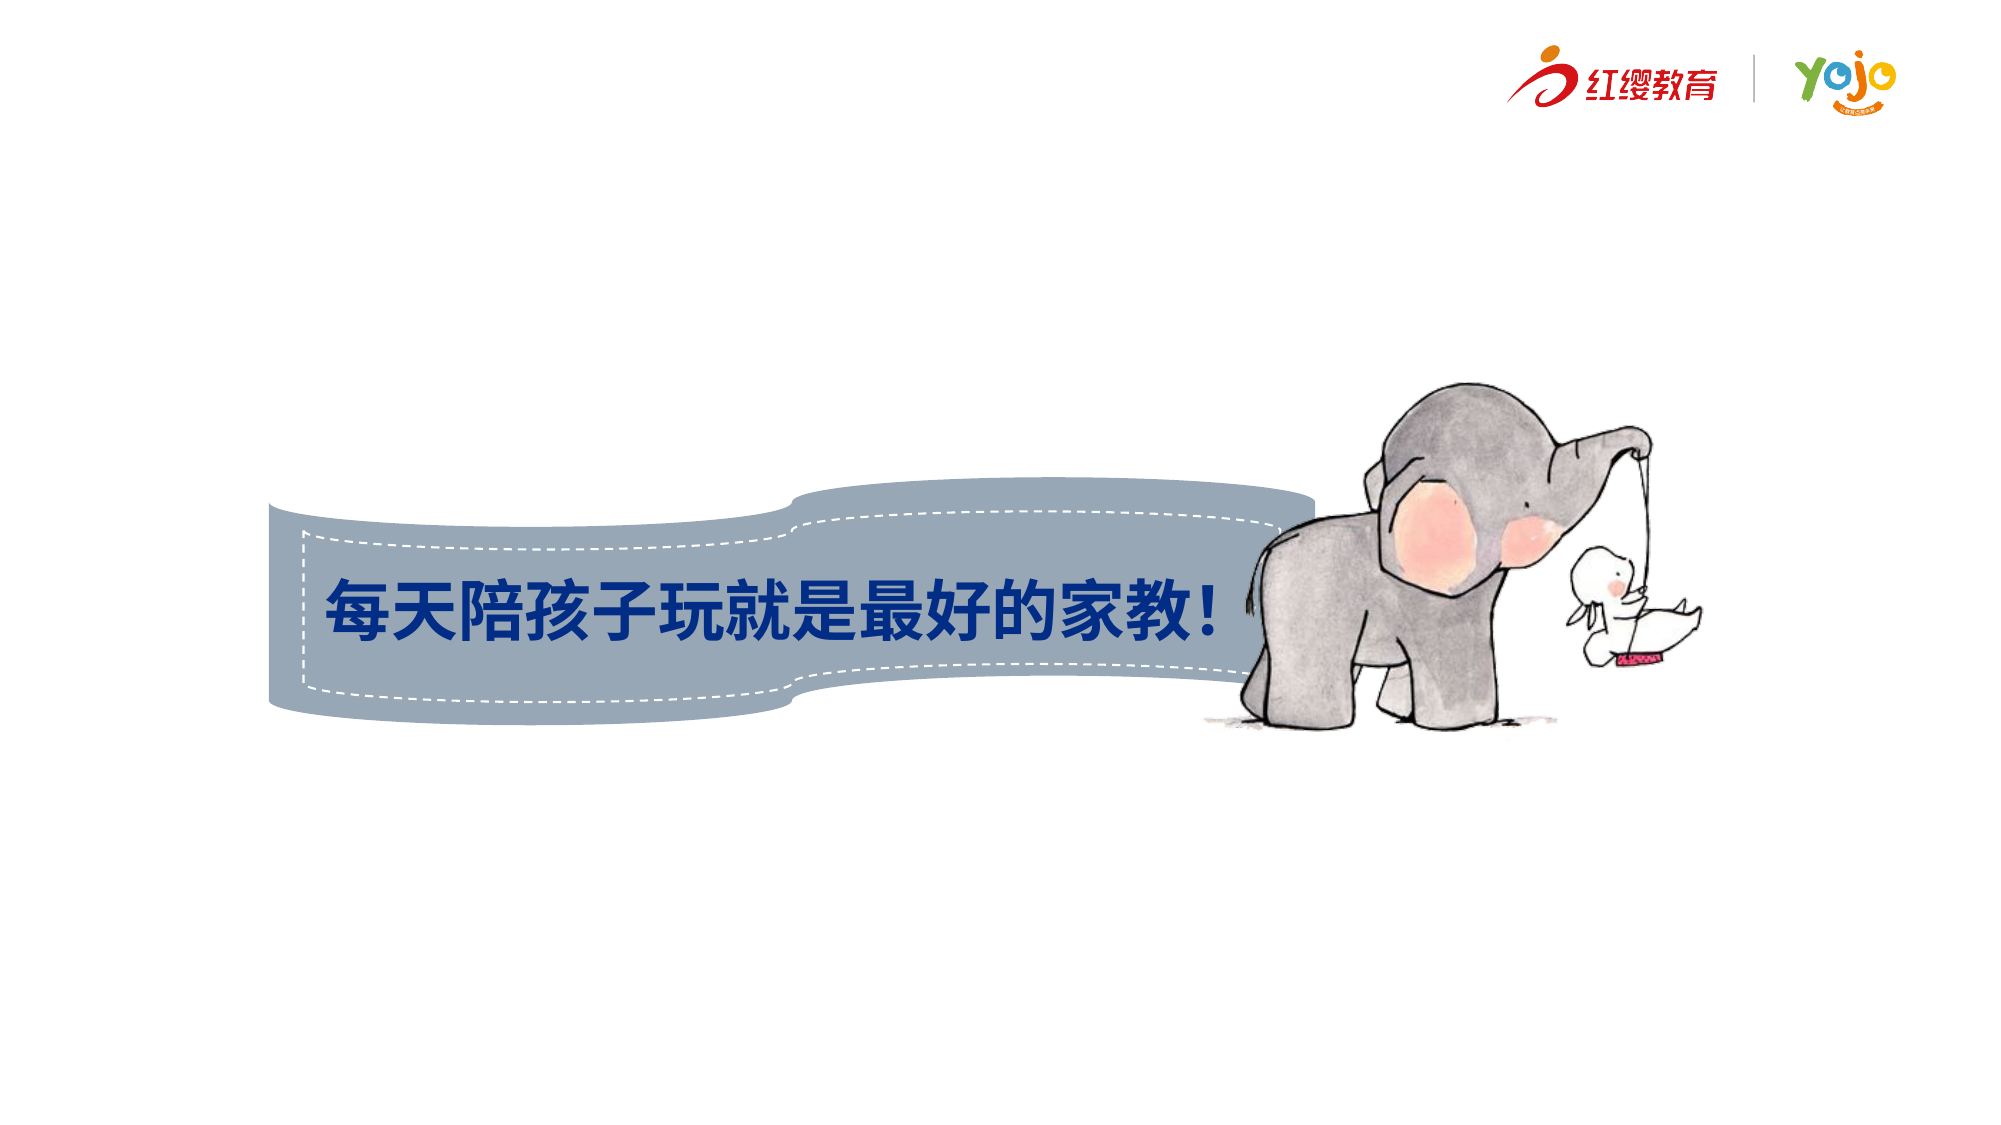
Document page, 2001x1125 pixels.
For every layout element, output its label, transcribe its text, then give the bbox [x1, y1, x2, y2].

picture [1507, 45, 1896, 116]
picture [1066, 363, 1732, 762]
title 每天陪孩子玩就是最好的家教！ [303, 529, 1281, 699]
